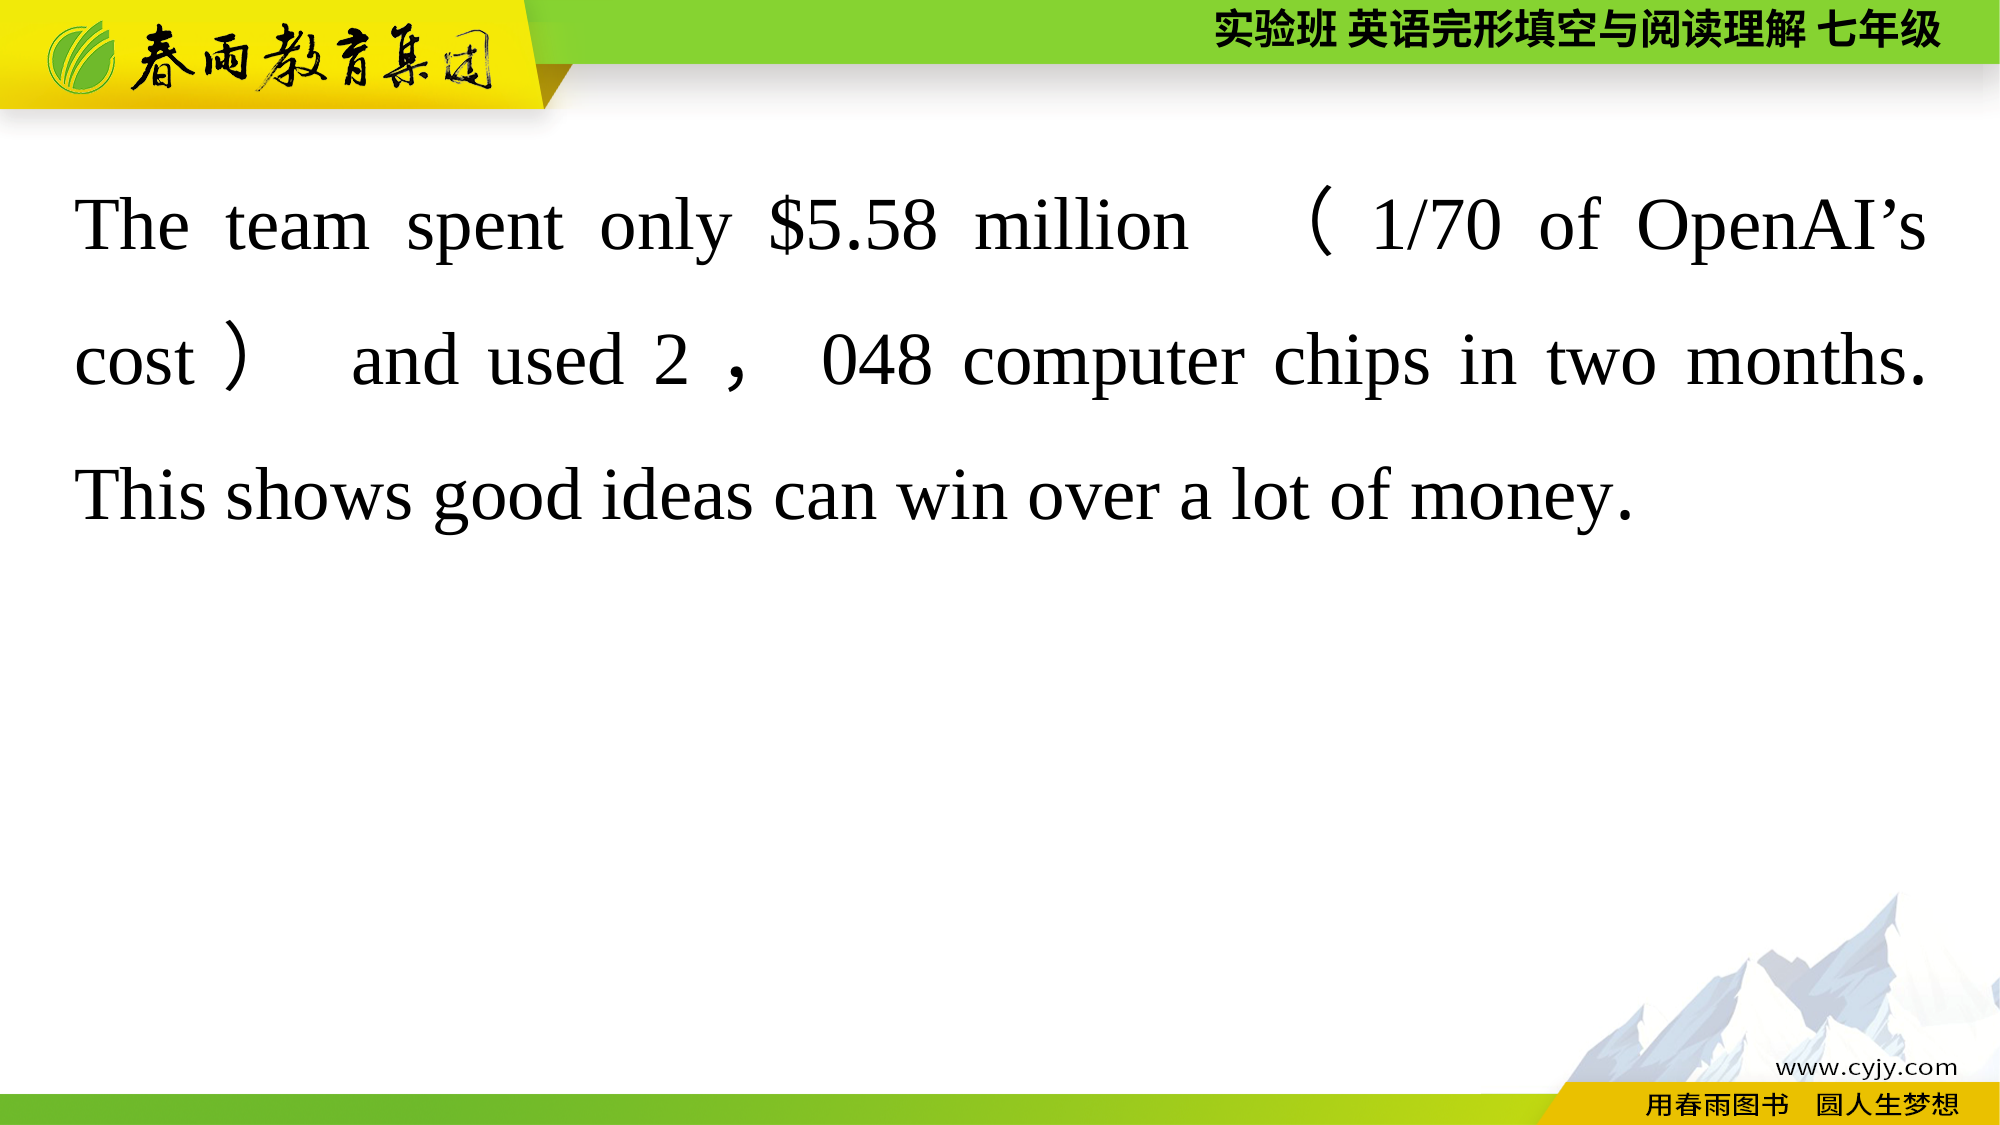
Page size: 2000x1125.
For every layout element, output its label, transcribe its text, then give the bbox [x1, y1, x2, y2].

list The team spent only $5.58 million （1/70 of OpenAI’s cost） and used 2，048 computer chips in two months. This shows good ideas can win over a lot of money. [59, 122, 1944, 530]
picture [0, 0, 2000, 1125]
